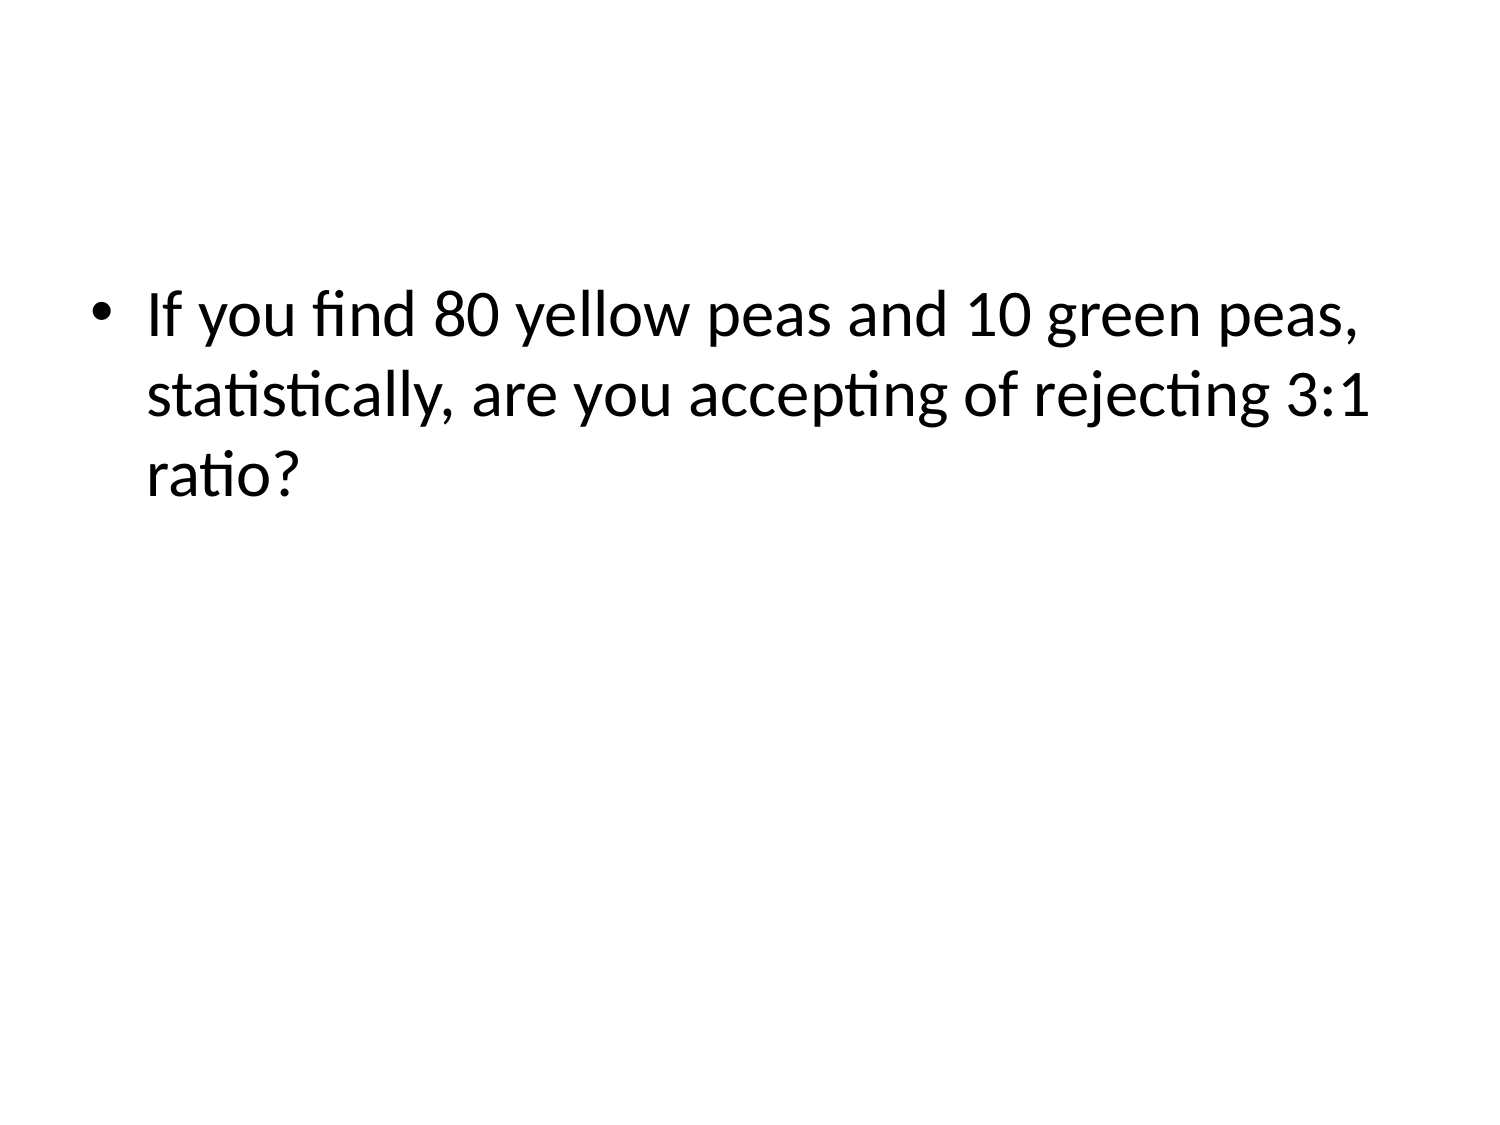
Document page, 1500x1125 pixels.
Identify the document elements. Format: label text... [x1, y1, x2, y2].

list If you find 80 yellow peas and 10 green peas, statistically, are you accepting of rejecting 3:1 ratio? [75, 262, 1425, 1005]
